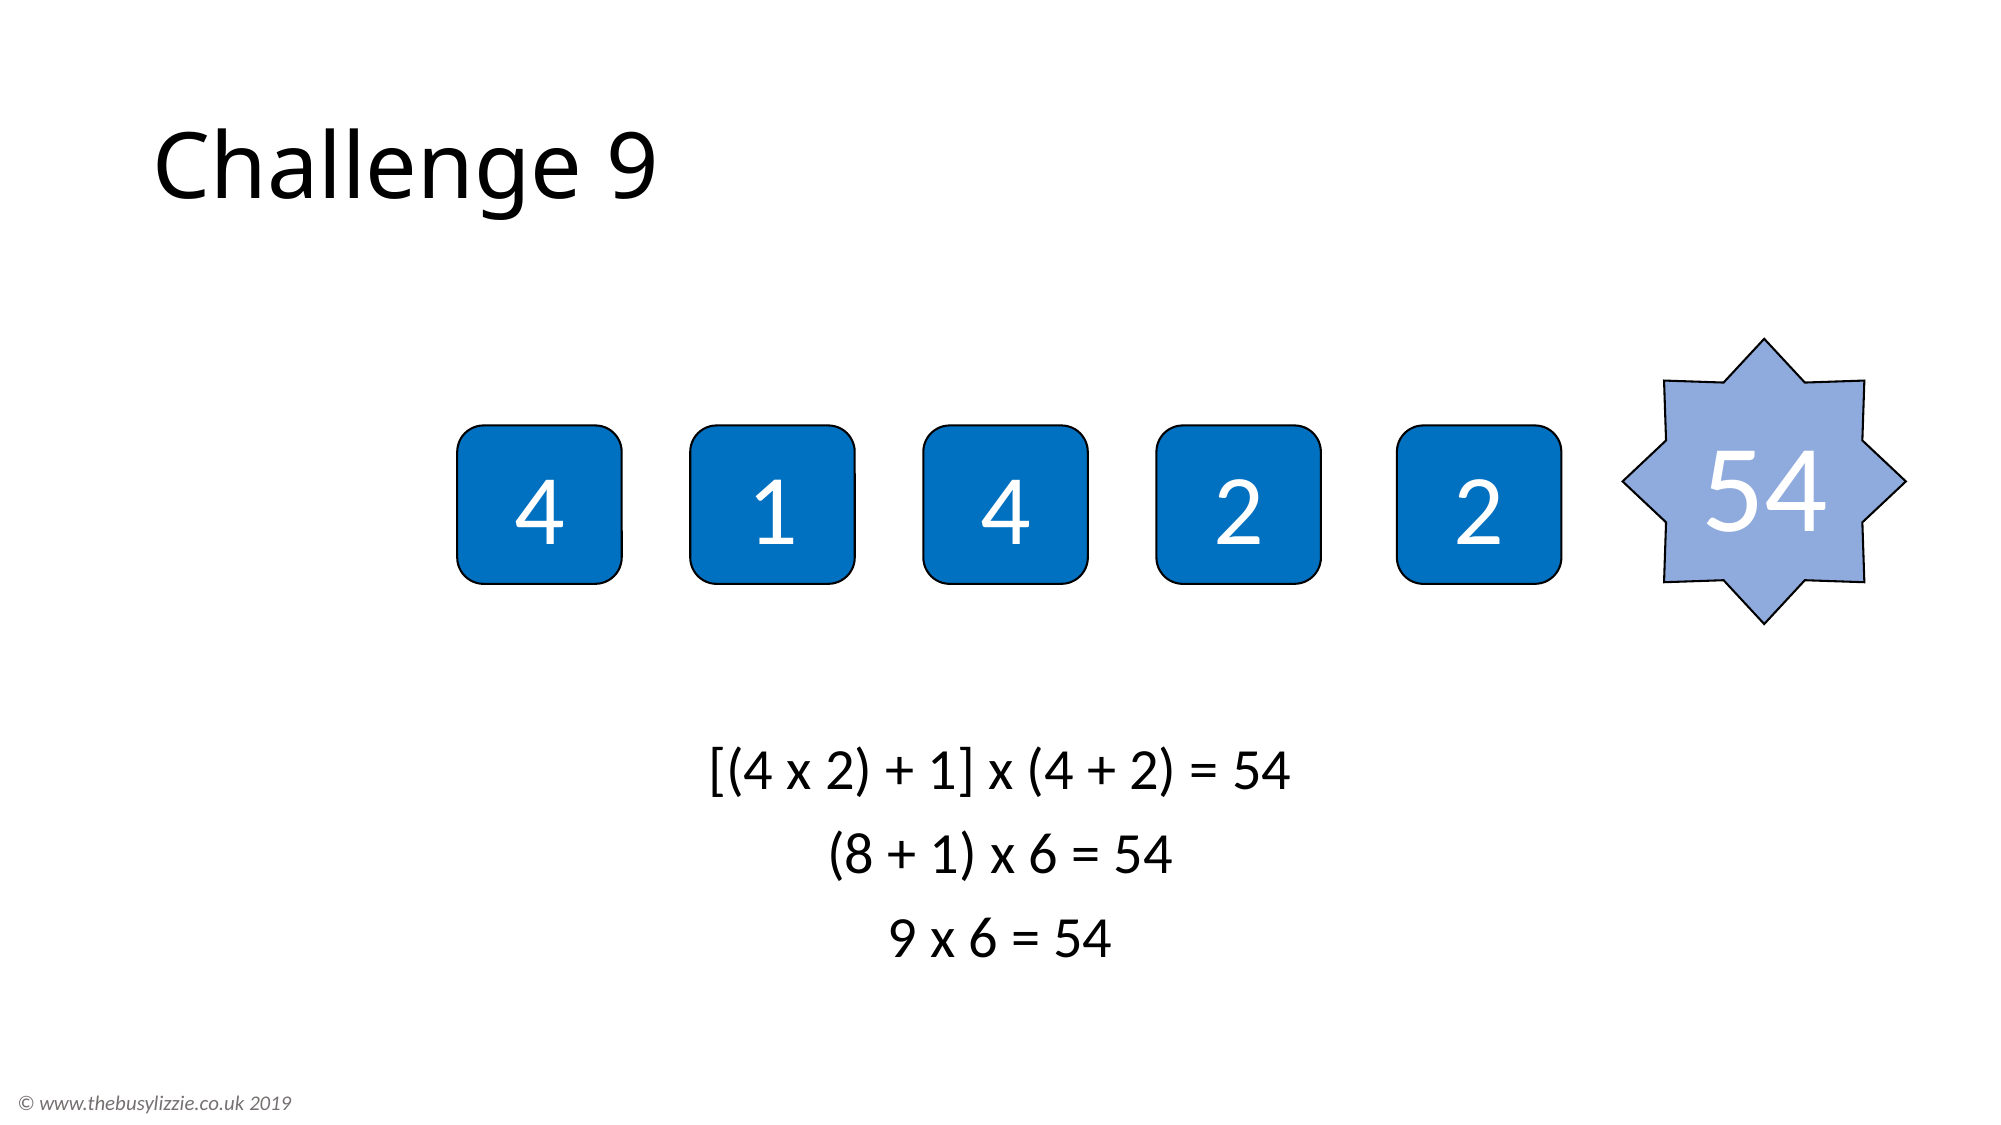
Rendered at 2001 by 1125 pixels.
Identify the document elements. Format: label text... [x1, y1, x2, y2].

text_box 1 [689, 424, 856, 585]
text_box © www.thebusylizzie.co.uk 2019 [2, 1082, 311, 1122]
text_box 4 [456, 424, 623, 585]
text_box 54 [1621, 337, 1908, 626]
text_box 2 [1155, 424, 1322, 585]
list [(4 x 2) + 1] x (4 + 2) = 54 (8 + 1) x 6 = 54 9 x 6 = 54 [137, 731, 1863, 1018]
title Challenge 9 [137, 59, 1863, 278]
text_box 4 [922, 424, 1089, 585]
text_box 2 [1395, 424, 1563, 585]
